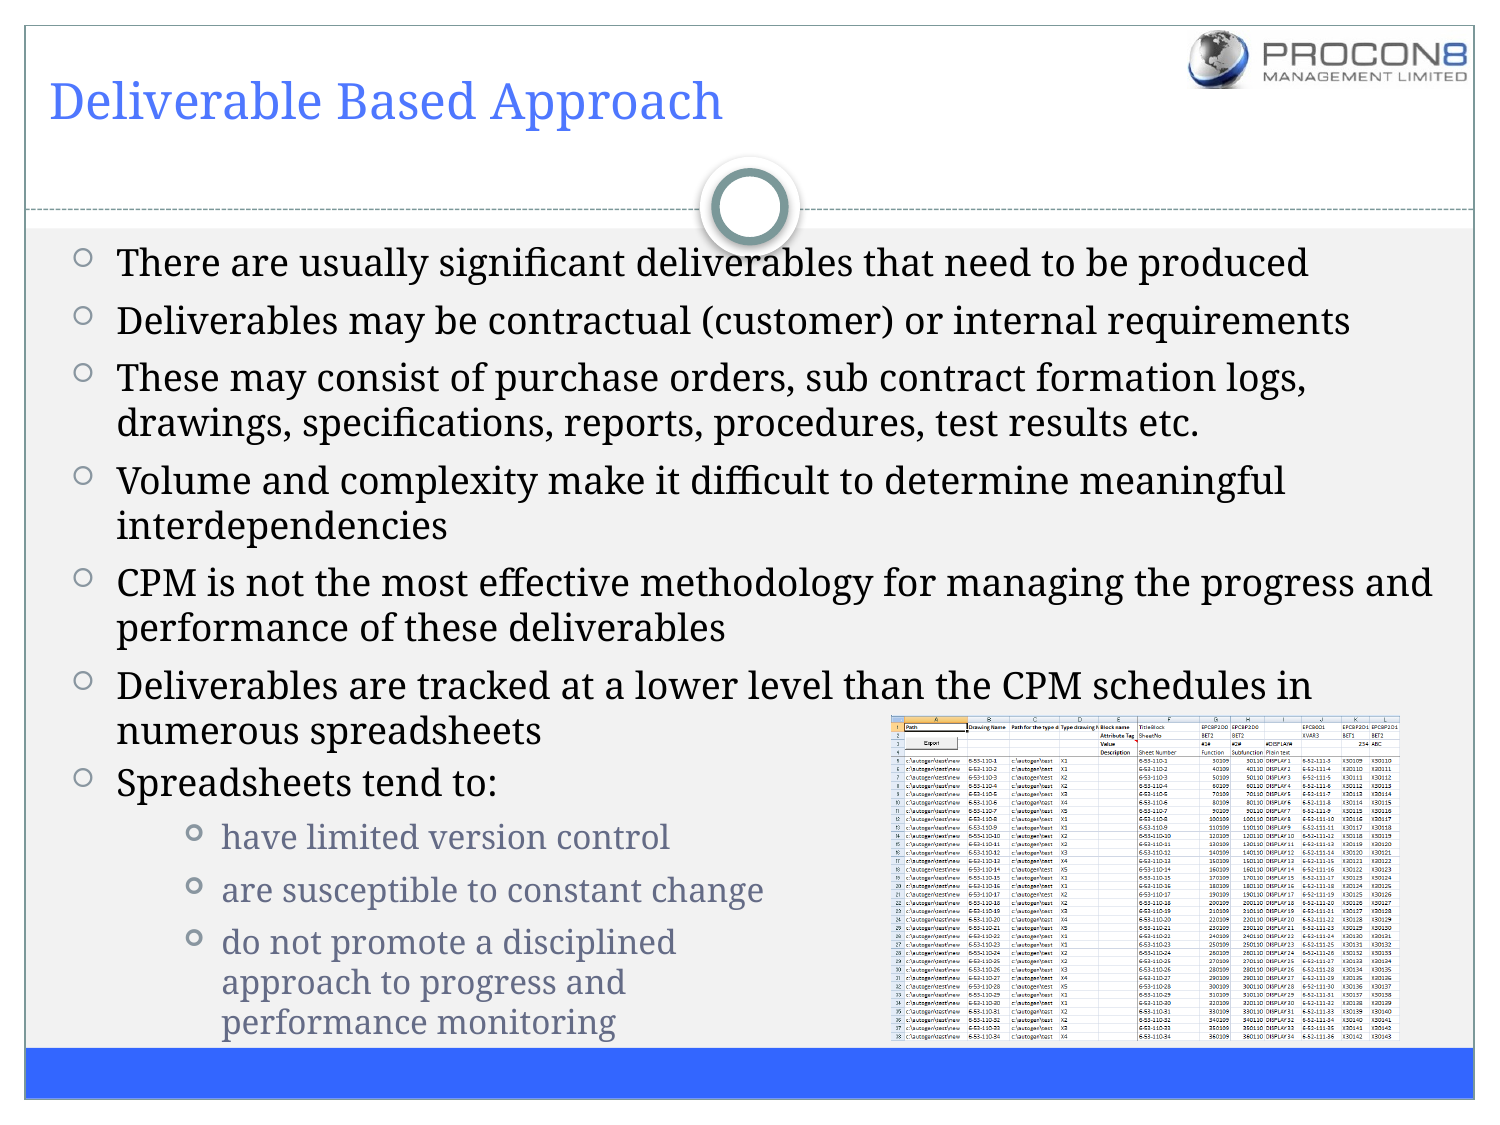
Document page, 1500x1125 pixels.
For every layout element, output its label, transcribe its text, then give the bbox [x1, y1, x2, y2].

list There are usually significant deliverables that need to be produced Deliverables may be contractual (customer) or internal requirements These may consist of purchase orders, sub contract formation logs, drawings, specifications, reports, procedures, test results etc. Volume and complexity make it difficult to determine meaningful interdependencies CPM is not the most effective methodology for managing the progress and performance of these deliverables Deliverables are tracked at a lower level than the CPM schedules in numerous spreadsheets [41, 231, 1447, 885]
picture [1186, 30, 1471, 89]
text_box Spreadsheets tend to: have limited version control are susceptible to constant change do not promote a disciplined approach to progress and performance monitoring [41, 751, 833, 1049]
title Deliverable Based Approach [49, 37, 1450, 162]
picture [891, 715, 1400, 1041]
